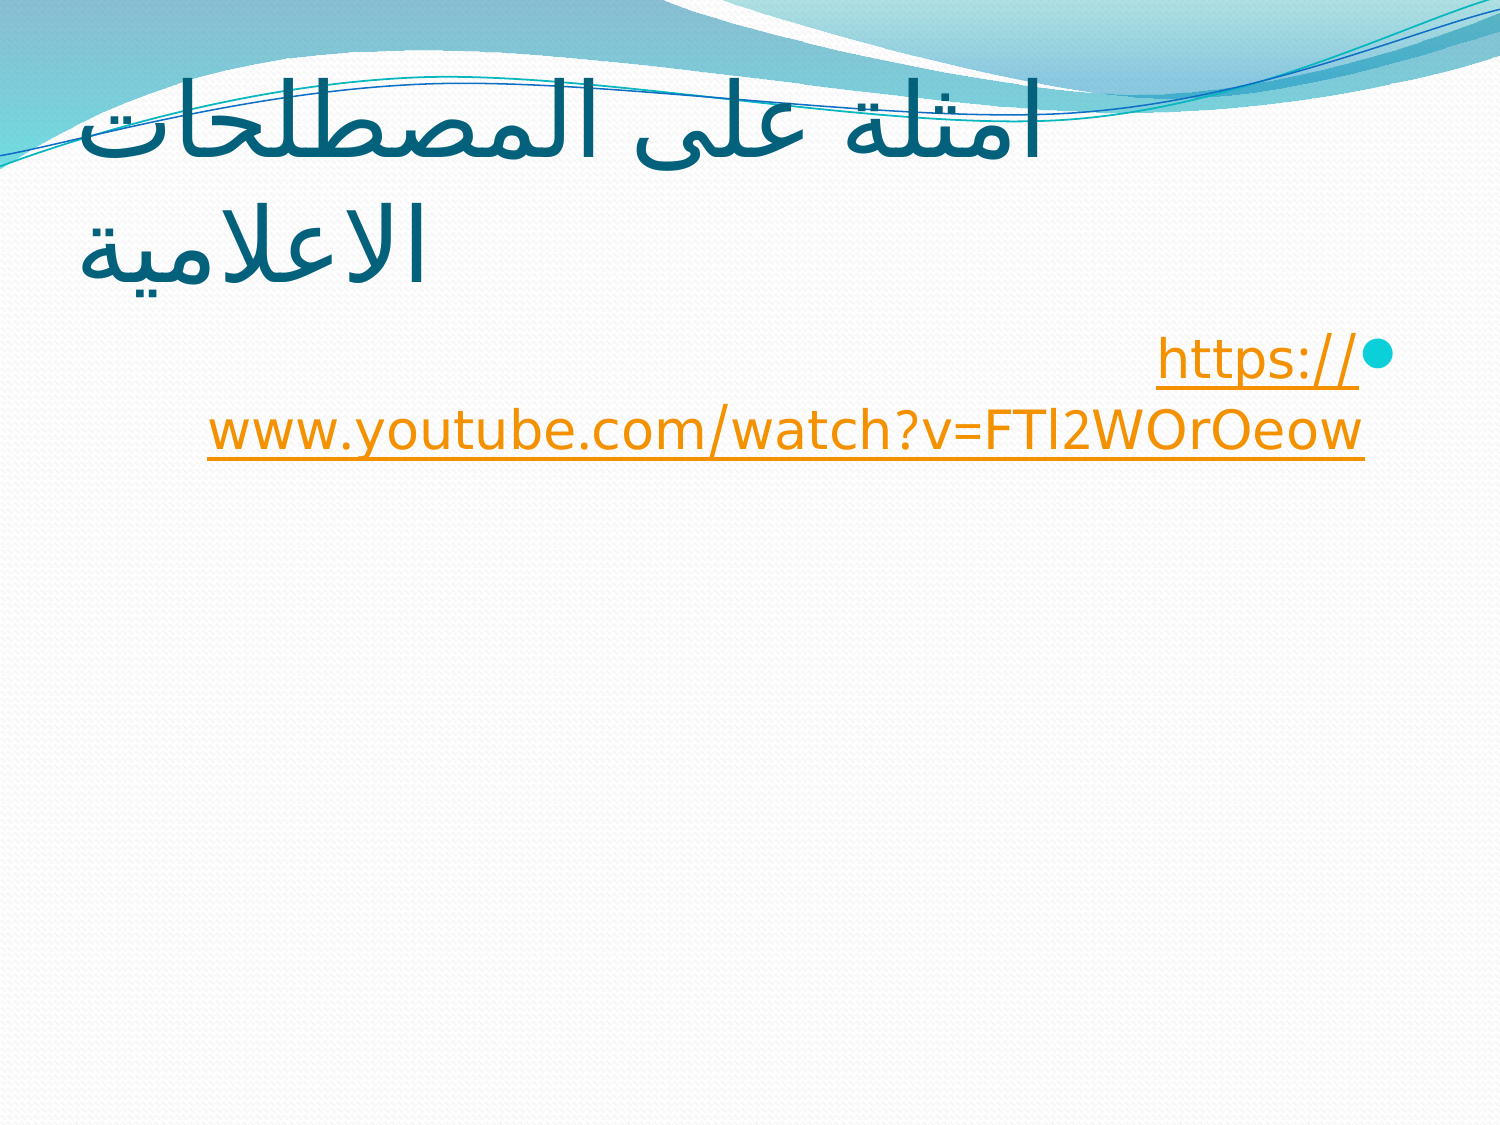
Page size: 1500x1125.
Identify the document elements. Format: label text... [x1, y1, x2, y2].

title امثلة على المصطلحات الاعلامية [75, 115, 1425, 303]
list https://www.youtube.com/watch?v=FTl2WOrOeow [75, 317, 1425, 1038]
